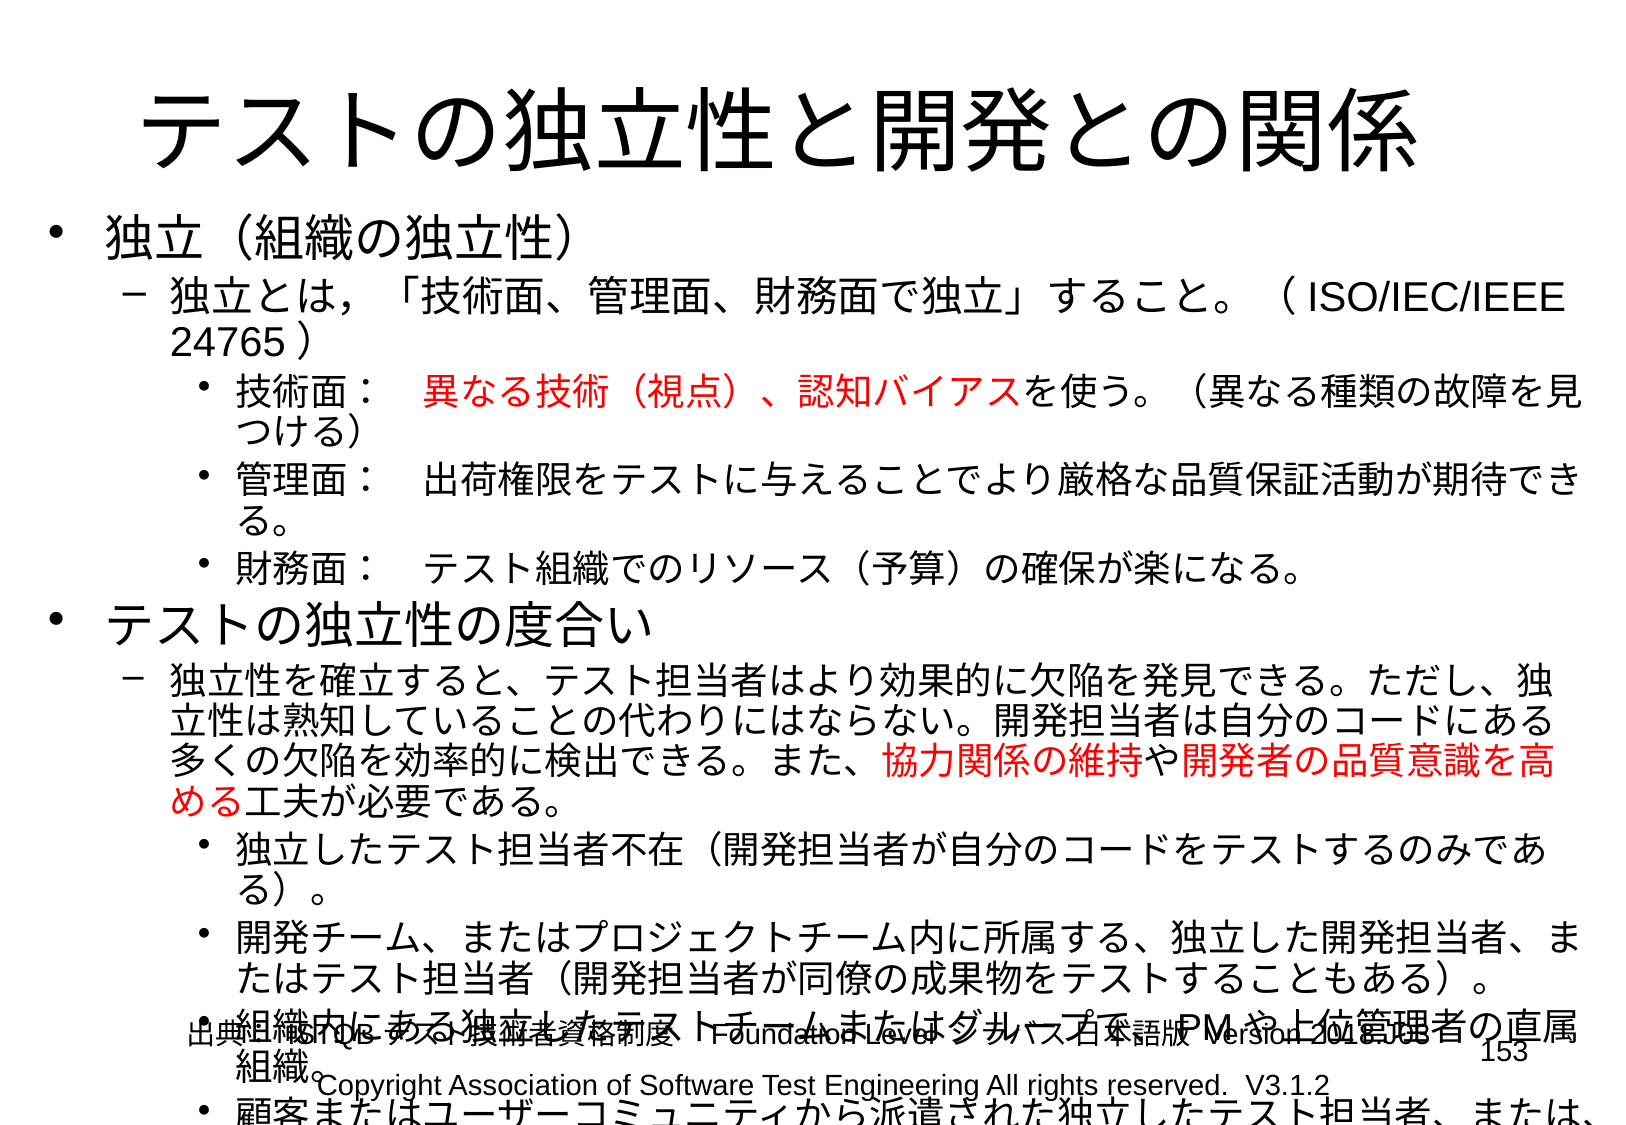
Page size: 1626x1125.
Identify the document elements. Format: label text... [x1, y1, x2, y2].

footer Copyright Association of Software Test Engineering All rights reserved. V3.1.2 [233, 1058, 1416, 1103]
slide_number 153 [1416, 1058, 1544, 1103]
list 独立（組織の独立性） 独立とは，「技術面、管理面、財務面で独立」すること。（ISO/IEC/IEEE 24765） 技術面： 異なる技術（視点）、認知バイアスを使う。（異なる種類の故障を見つける） 管理面： 出荷権限をテストに与えることでより厳格な品質保証活動が期待できる。 財務面： テスト組織でのリソース（予算）の確保が楽になる。 テストの独立性の度合い 独立性を確立すると、テスト担当者はより効果的に欠陥を発見できる。ただし、独立性は熟知していることの代わりにはならない。開発担当者は自分のコードにある多くの欠陥を効率的に検出できる。また、協力関係の維持や開発者の品質意識を高める工夫が必要である。 独立したテスト担当者不在（開発担当者が自分のコードをテストするのみである）。 開発チーム、またはプロジェクトチーム内に所属する、独立した開発担当者、またはテスト担当者（開発担当者が同僚の成果物をテストすることもある）。 組織内にある独立したテストチームまたはグループで、PMや上位管理者の直属組織。 顧客またはユーザーコミュニティから派遣された独立したテスト担当者、または、使用性、セキュリティ、標準適合など、特定のテストタイプを専門に行うテスト担当者。 組織外の独立したテスト担当者。オンサイトまたはオフサイトで作業する。 [32, 205, 1605, 1125]
text_box 出典： ISTQBテスト技術者資格制度 Foundation Level シラバス 日本語版 Version 2018.J03 [44, 1008, 1573, 1058]
title テストの独立性と開発との関係 [88, 34, 1466, 205]
